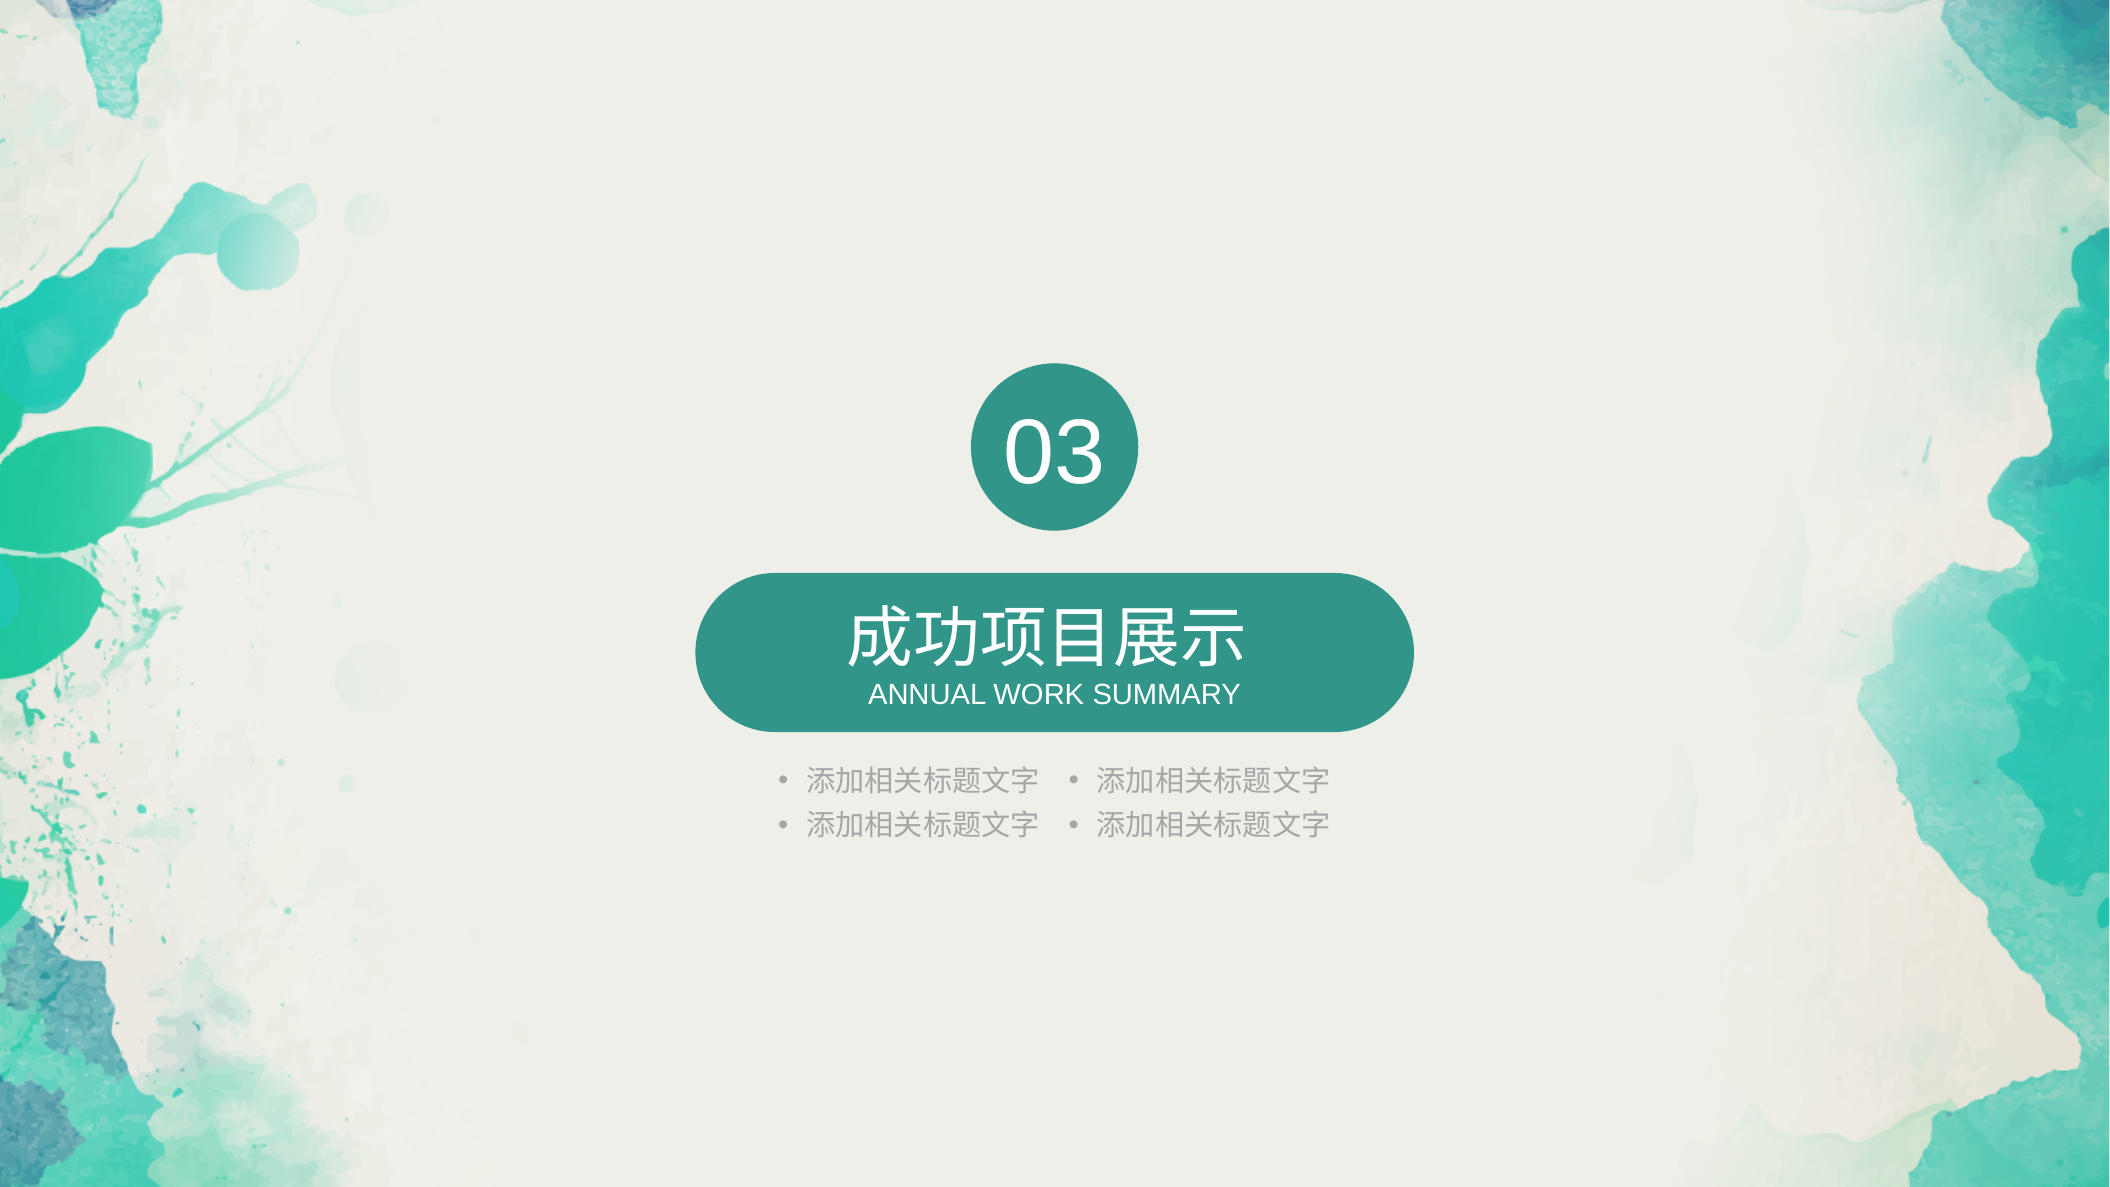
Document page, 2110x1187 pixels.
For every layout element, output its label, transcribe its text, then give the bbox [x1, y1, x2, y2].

text_box 添加相关标题文字 [777, 806, 1041, 842]
text_box 添加相关标题文字 [777, 762, 1041, 798]
text_box [694, 571, 1416, 734]
text_box 添加相关标题文字 [1068, 806, 1331, 842]
picture [0, 0, 2110, 1187]
text_box 添加相关标题文字 [1068, 762, 1331, 798]
text_box 03 [969, 362, 1140, 532]
